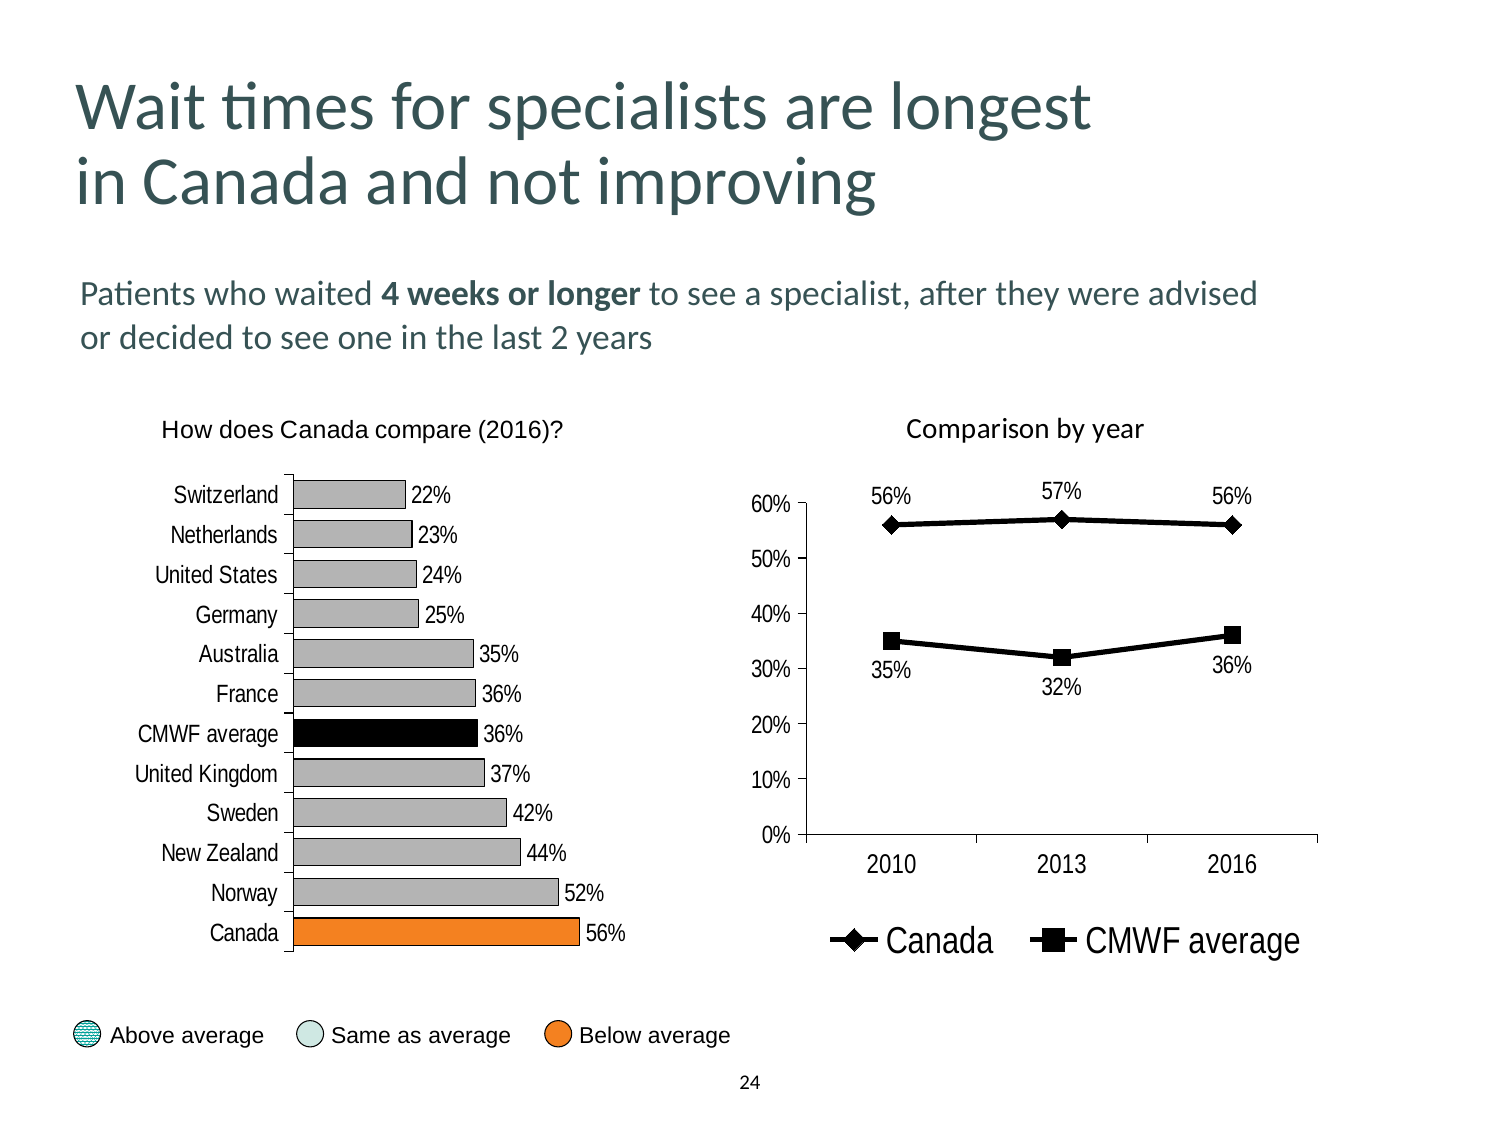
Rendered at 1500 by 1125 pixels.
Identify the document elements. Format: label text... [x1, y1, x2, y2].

text_box Patients who waited 4 weeks or longer to see a specialist, after they were advised or decided to see one in the last 2 years [79, 235, 1341, 390]
title Wait times for specialists are longest in Canada and not improving [60, 60, 1140, 152]
chart [74, 409, 666, 973]
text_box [73, 1012, 784, 1057]
chart [726, 409, 1341, 980]
